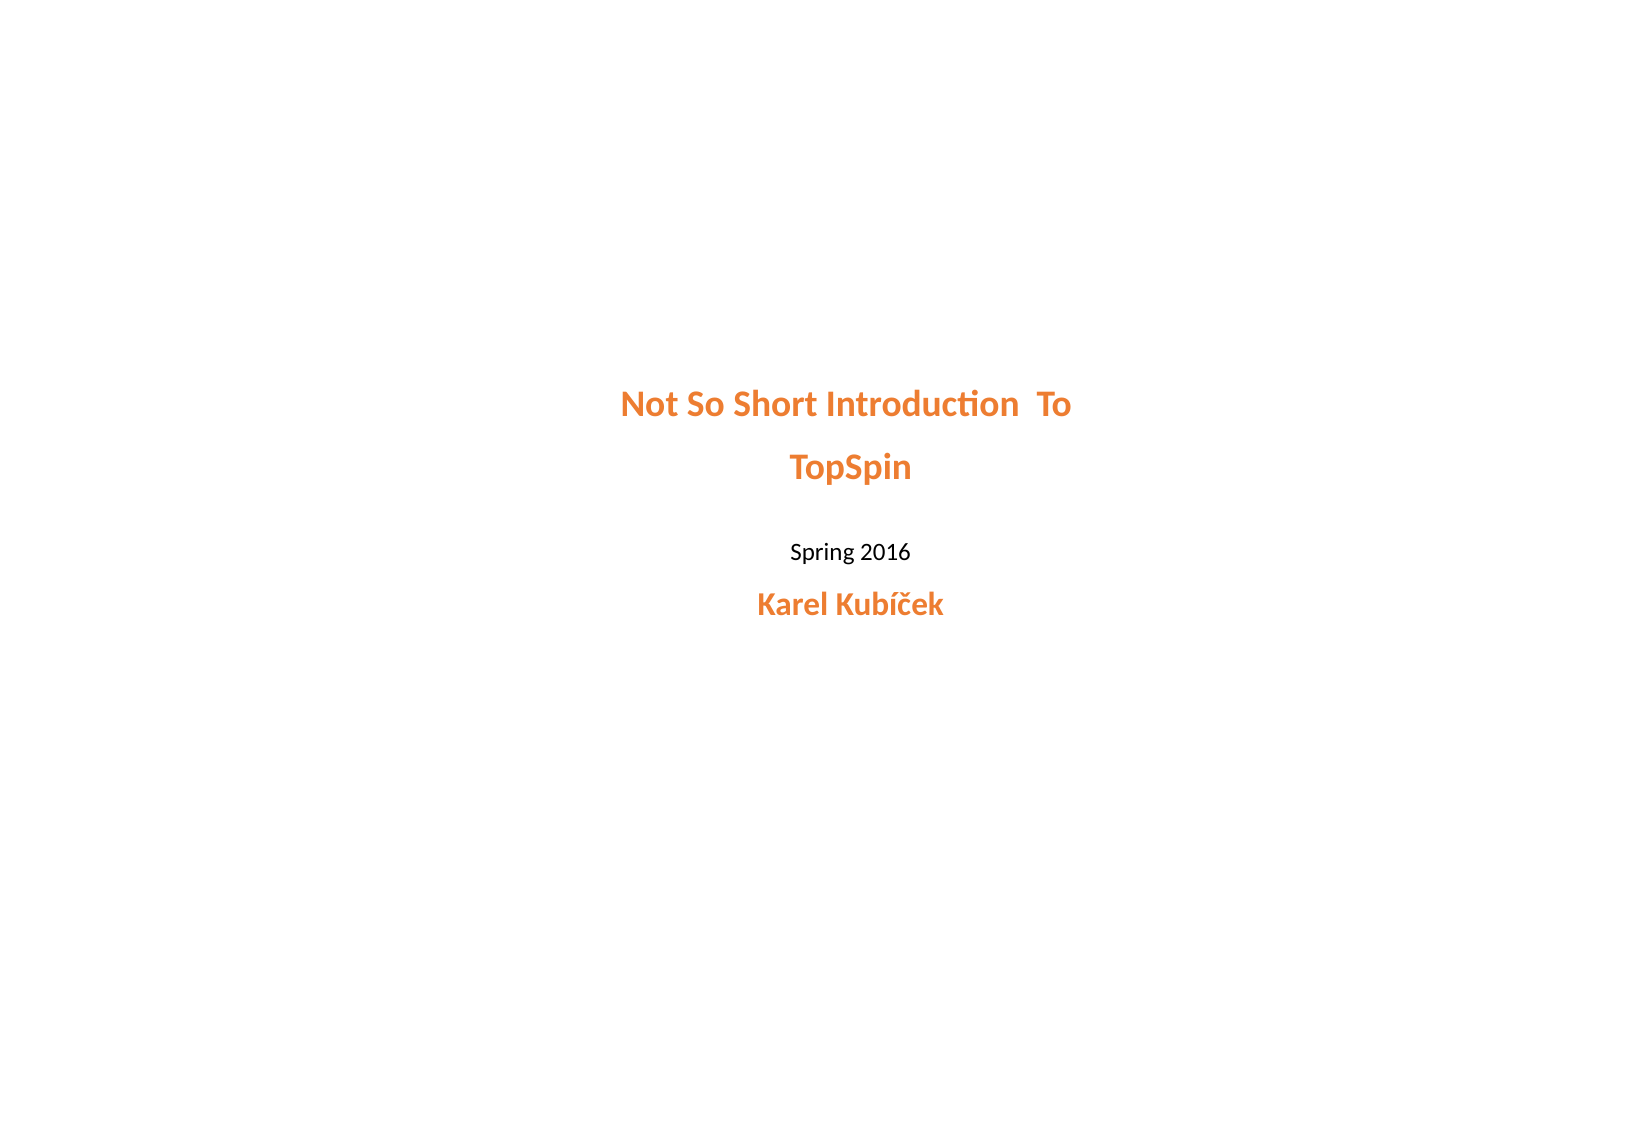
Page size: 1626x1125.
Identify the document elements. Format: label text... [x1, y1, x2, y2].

text_box Not So Short Introduction To TopSpin Spring 2016 Karel Kubíček [223, 371, 1479, 675]
